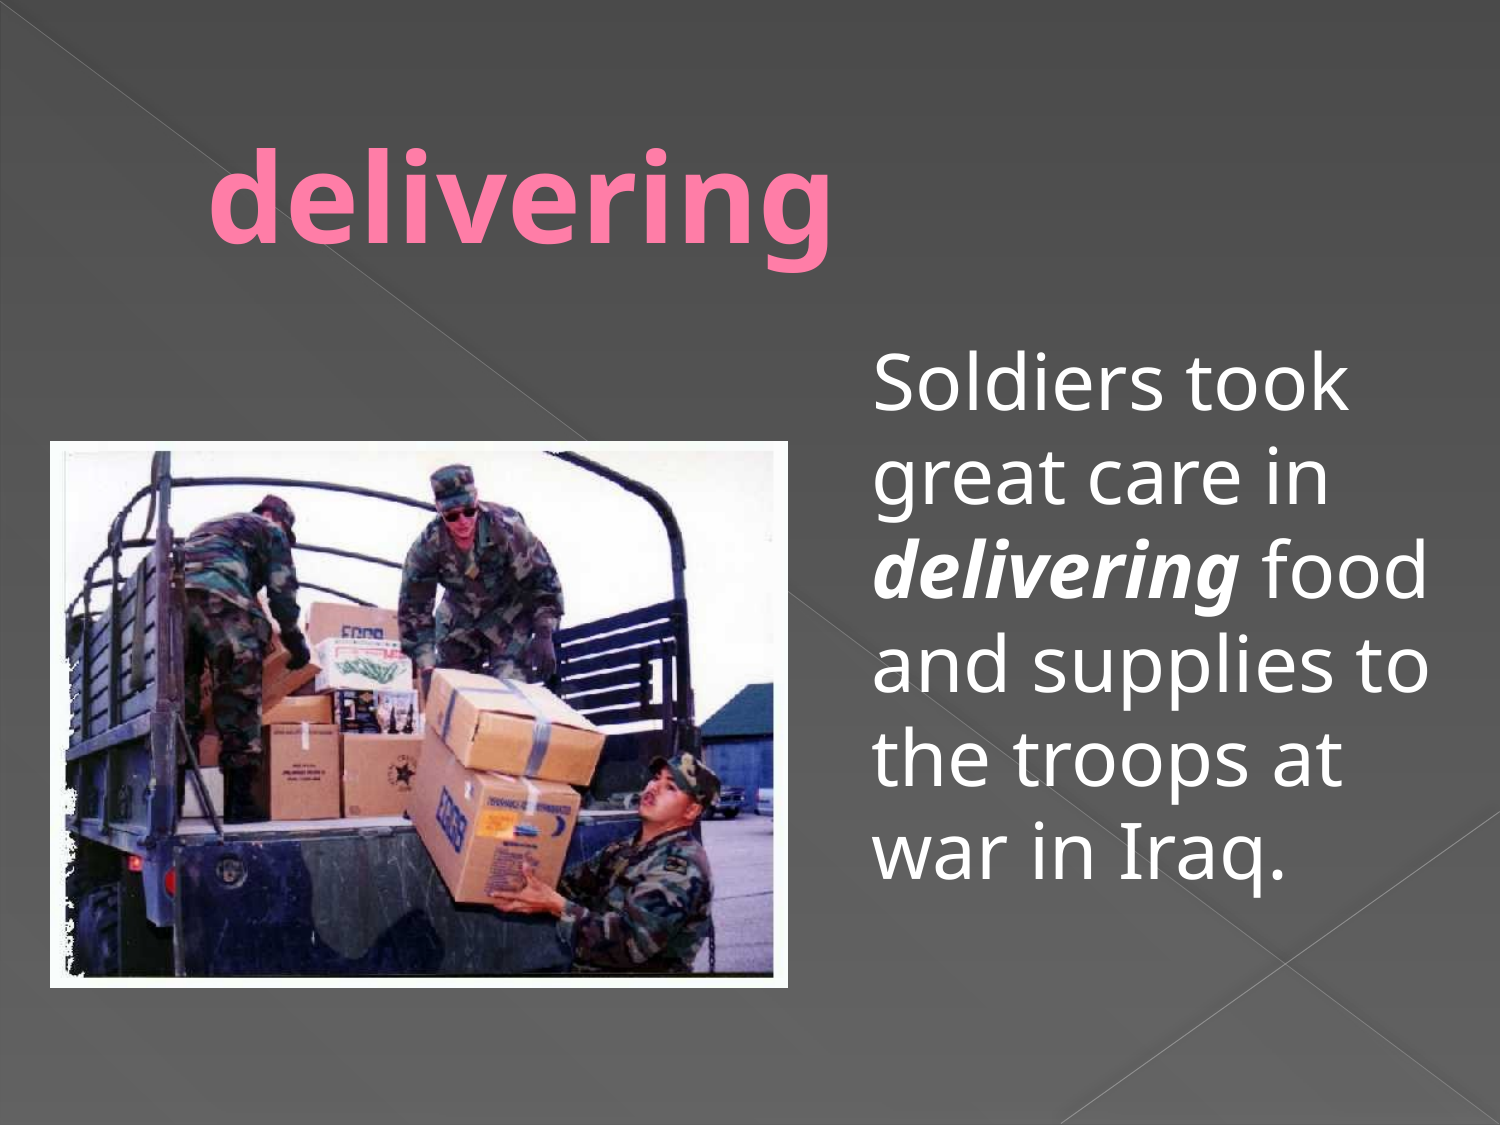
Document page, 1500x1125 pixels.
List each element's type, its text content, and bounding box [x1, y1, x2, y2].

list Soldiers took great care in delivering food and supplies to the troops at war in Iraq. [787, 324, 1450, 1000]
title delivering [112, 99, 1388, 288]
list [49, 441, 788, 988]
